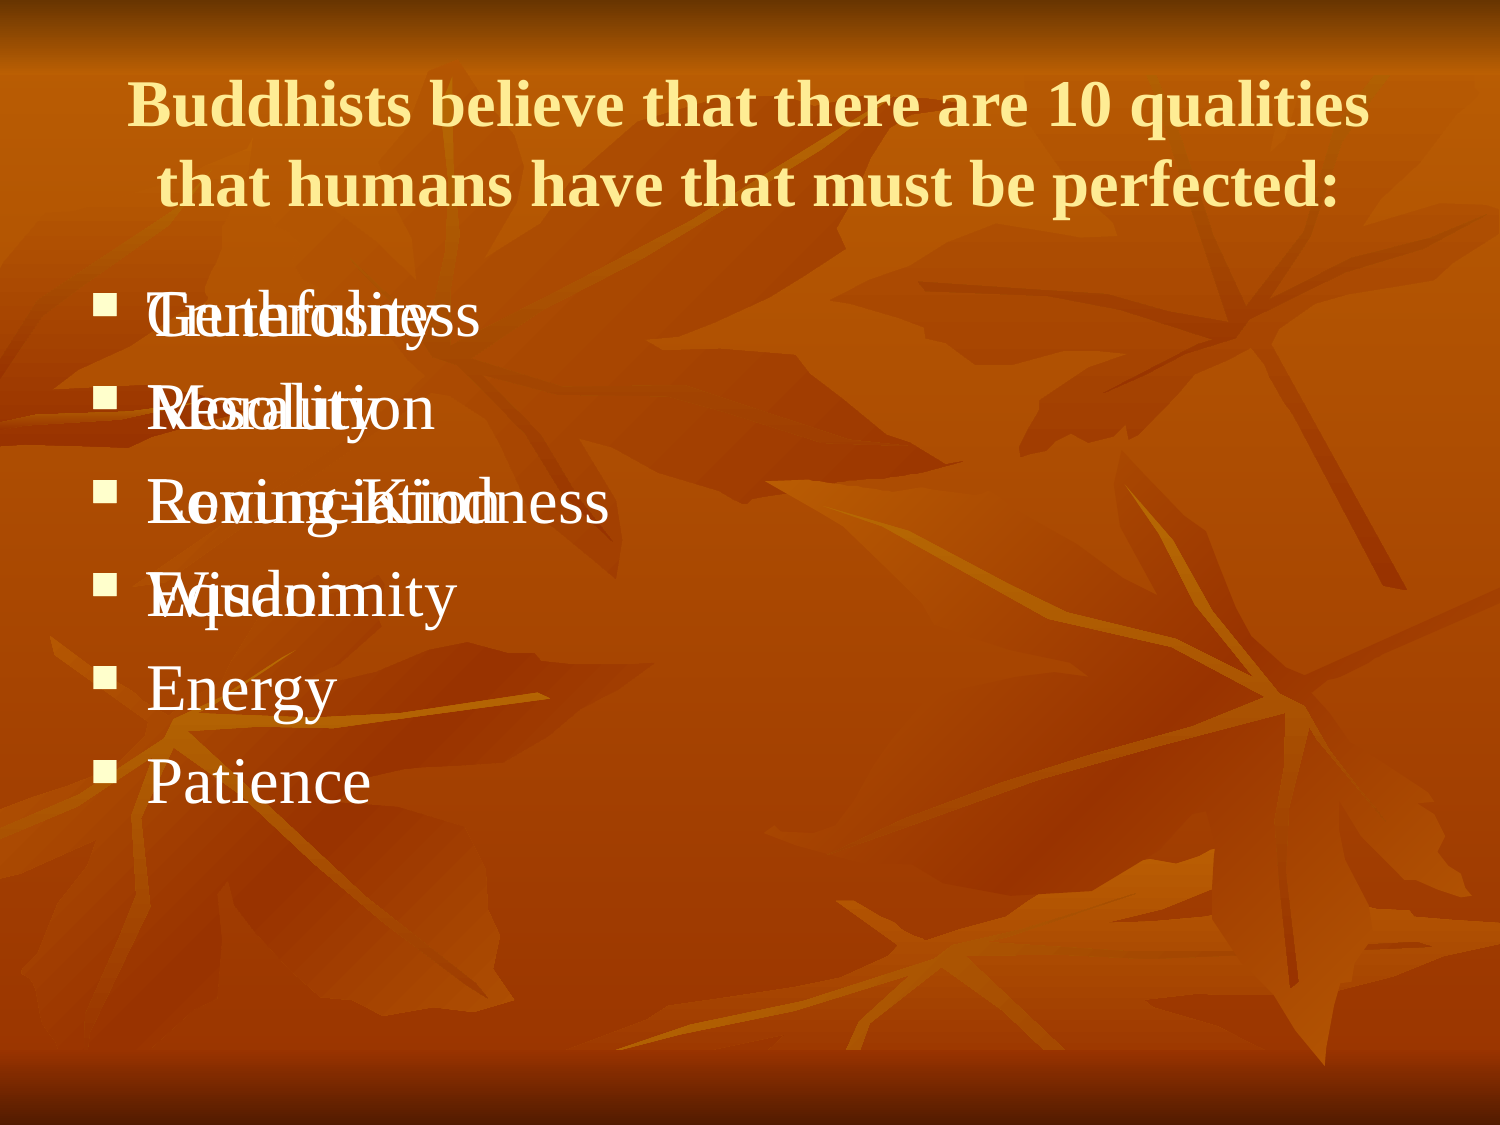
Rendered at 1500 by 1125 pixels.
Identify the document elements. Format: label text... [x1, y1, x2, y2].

title Buddhists believe that there are 10 qualities that humans have that must be perfected: [74, 45, 1426, 234]
list Truthfulness Resolution Loving-Kindness Equanimity [74, 262, 1426, 1006]
